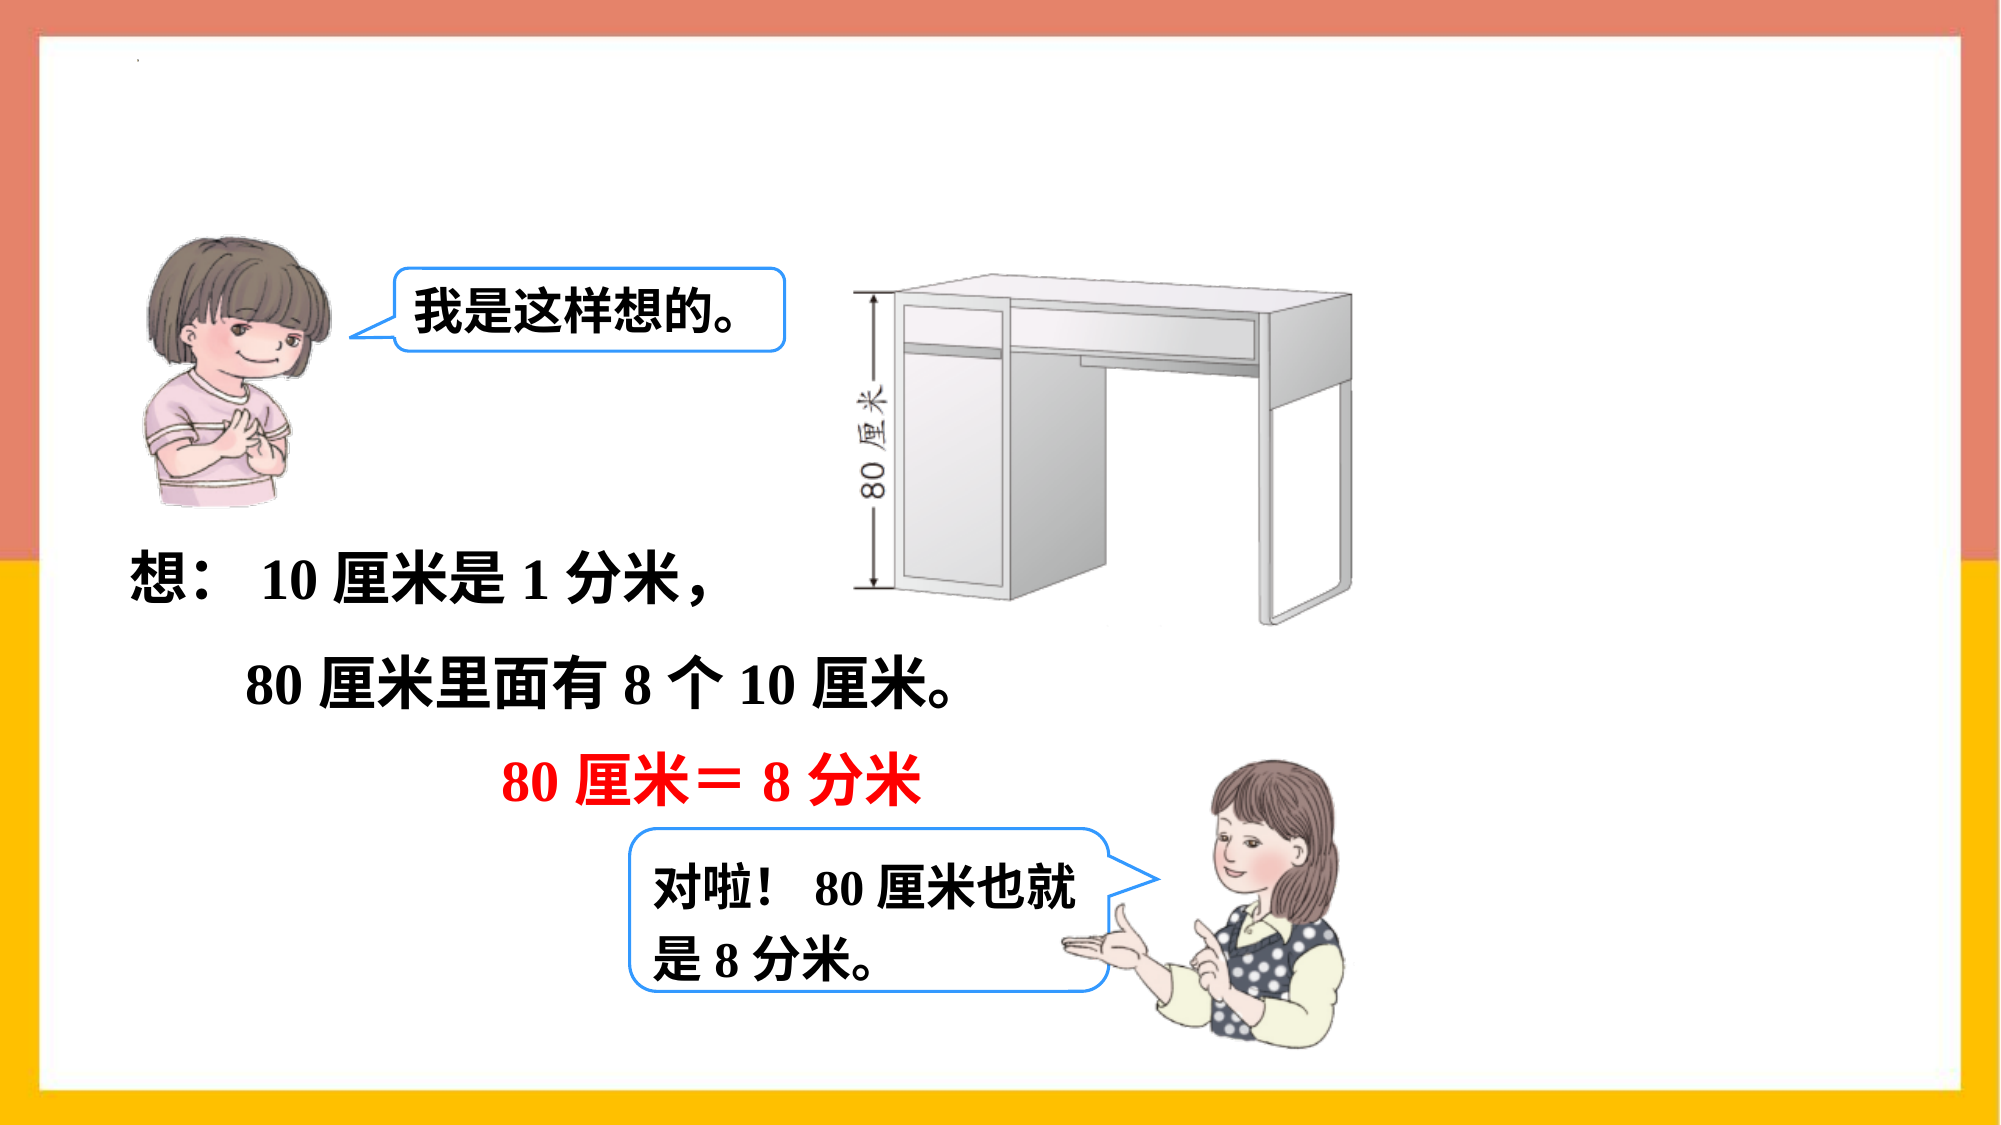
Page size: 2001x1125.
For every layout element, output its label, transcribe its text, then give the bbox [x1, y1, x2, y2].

text_box 80厘米＝8分米 [447, 721, 977, 821]
text_box 想：10厘米是1分米， 80厘米里面有8个10厘米。 [114, 498, 1001, 724]
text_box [105, 210, 785, 526]
picture [0, 0, 2001, 1125]
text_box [629, 757, 1355, 1054]
